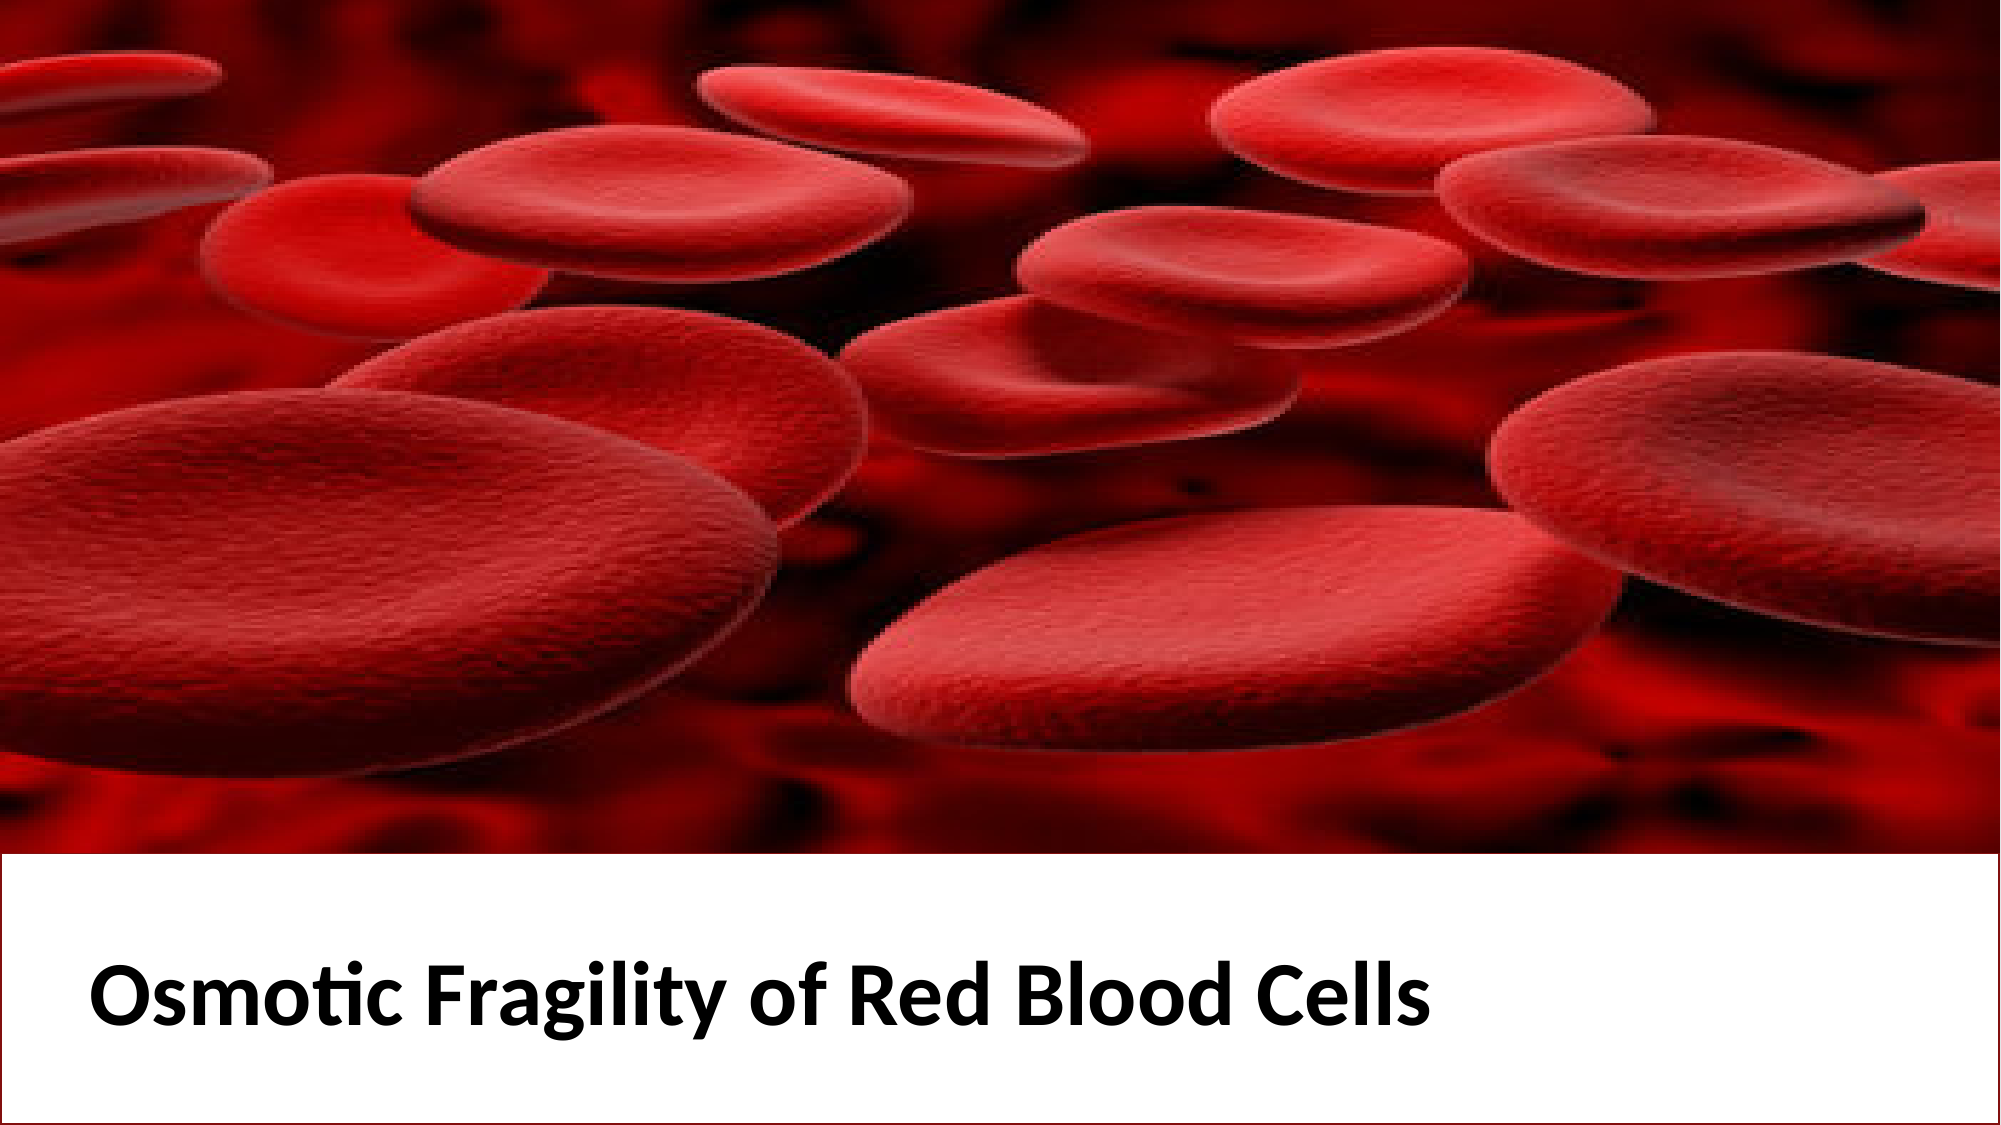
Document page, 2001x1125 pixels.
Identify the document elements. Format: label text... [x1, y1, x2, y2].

picture [0, 0, 2000, 853]
text_box Osmotic Fragility of Red Blood Cells [0, 864, 2000, 1125]
